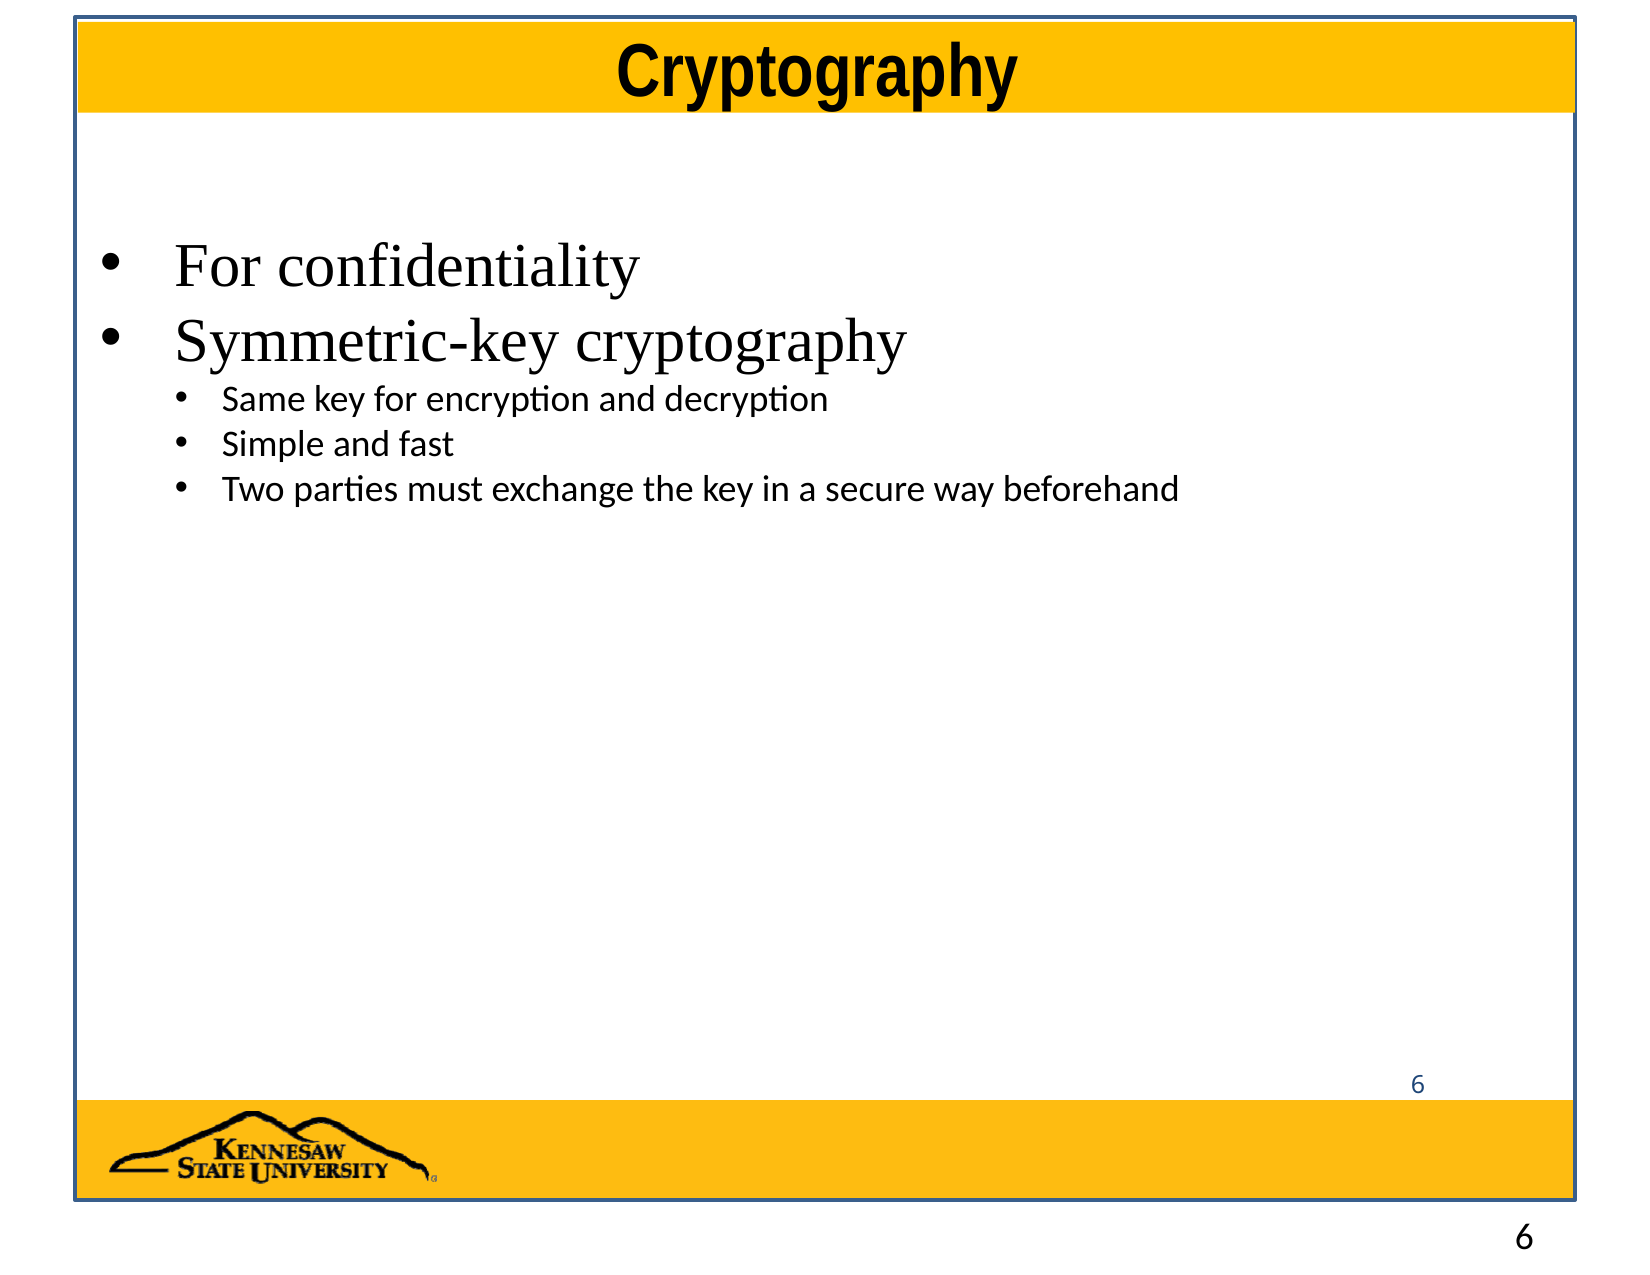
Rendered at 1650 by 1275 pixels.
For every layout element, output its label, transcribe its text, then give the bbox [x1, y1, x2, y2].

slide_number 6 [1299, 1042, 1425, 1103]
title Cryptography [77, 21, 1575, 113]
list For confidentiality Symmetric-key cryptography Same key for encryption and decryption Simple and fast Two parties must exchange the key in a secure way beforehand [99, 223, 1550, 512]
picture [108, 1111, 437, 1184]
